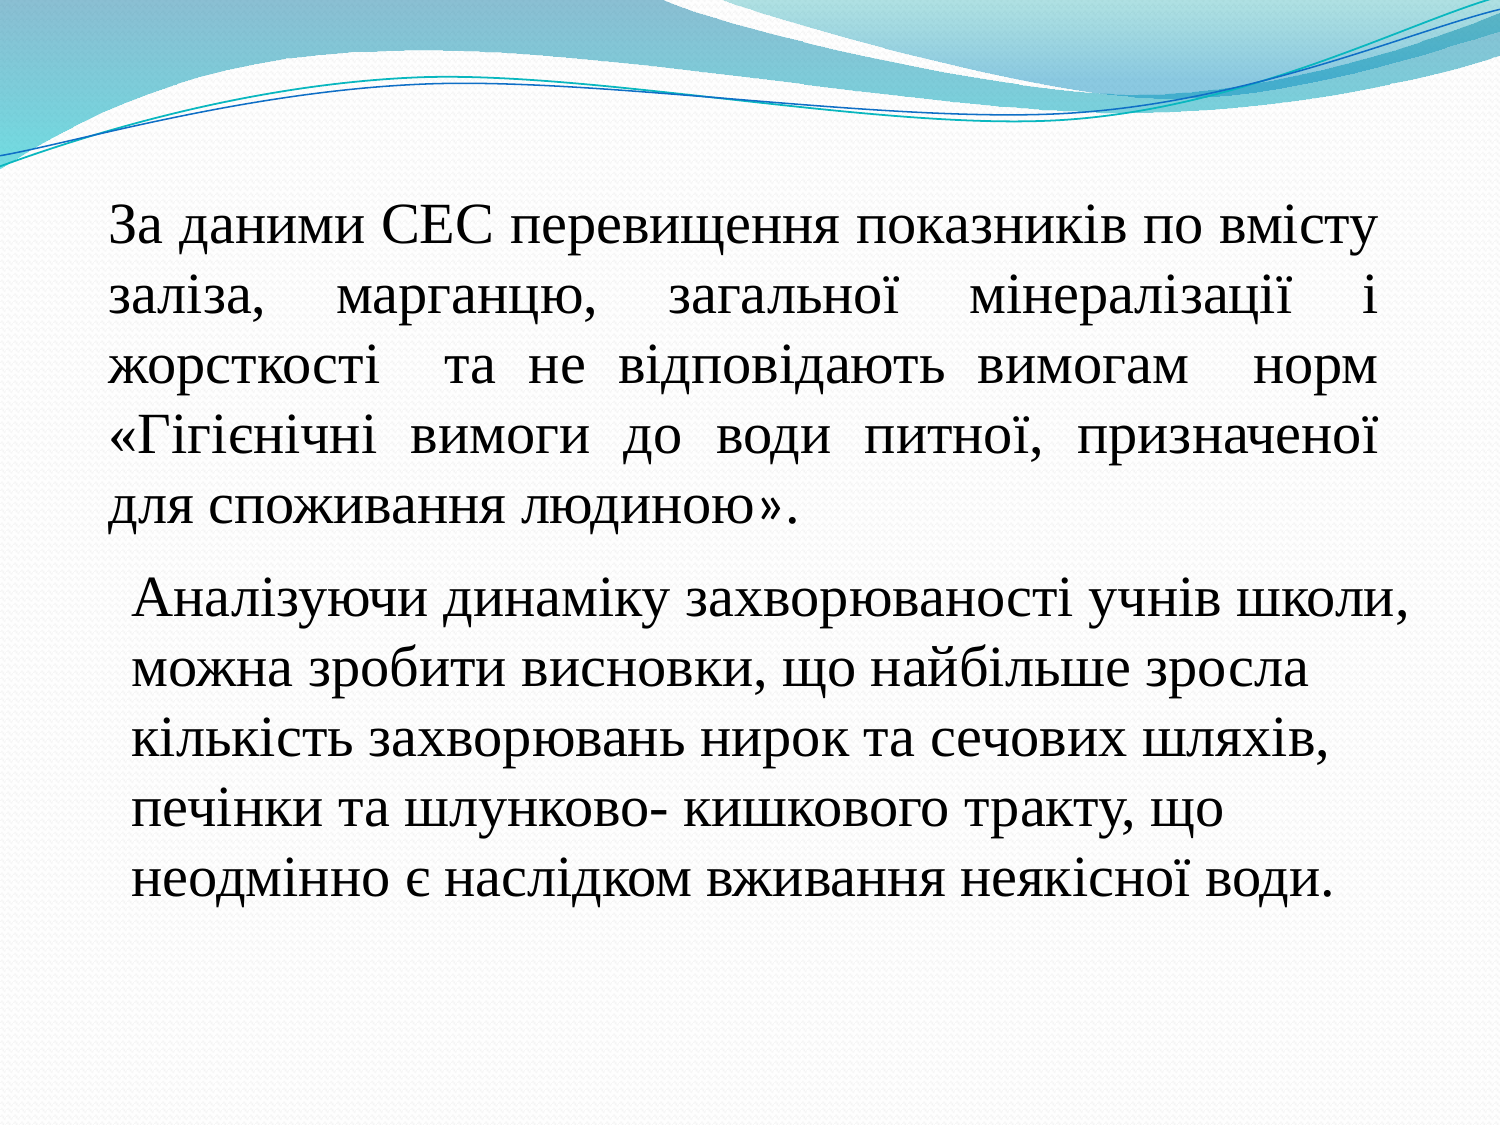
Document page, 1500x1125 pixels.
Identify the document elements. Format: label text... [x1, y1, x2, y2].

text_box За даними СЕС перевищення показників по вмісту заліза, марганцю, загальної мінералізації і жорсткості та не відповідають вимогам норм «Гігієнічні вимоги до води питної, призначеної для споживання людиною». [93, 107, 1395, 543]
text_box Аналізуючи динаміку захворюваності учнів школи, можна зробити висновки, що найбільше зросла кількість захворювань нирок та сечових шляхів, печінки та шлунково- кишкового тракту, що неодмінно є наслідком вживання неякісної води. [117, 550, 1430, 916]
